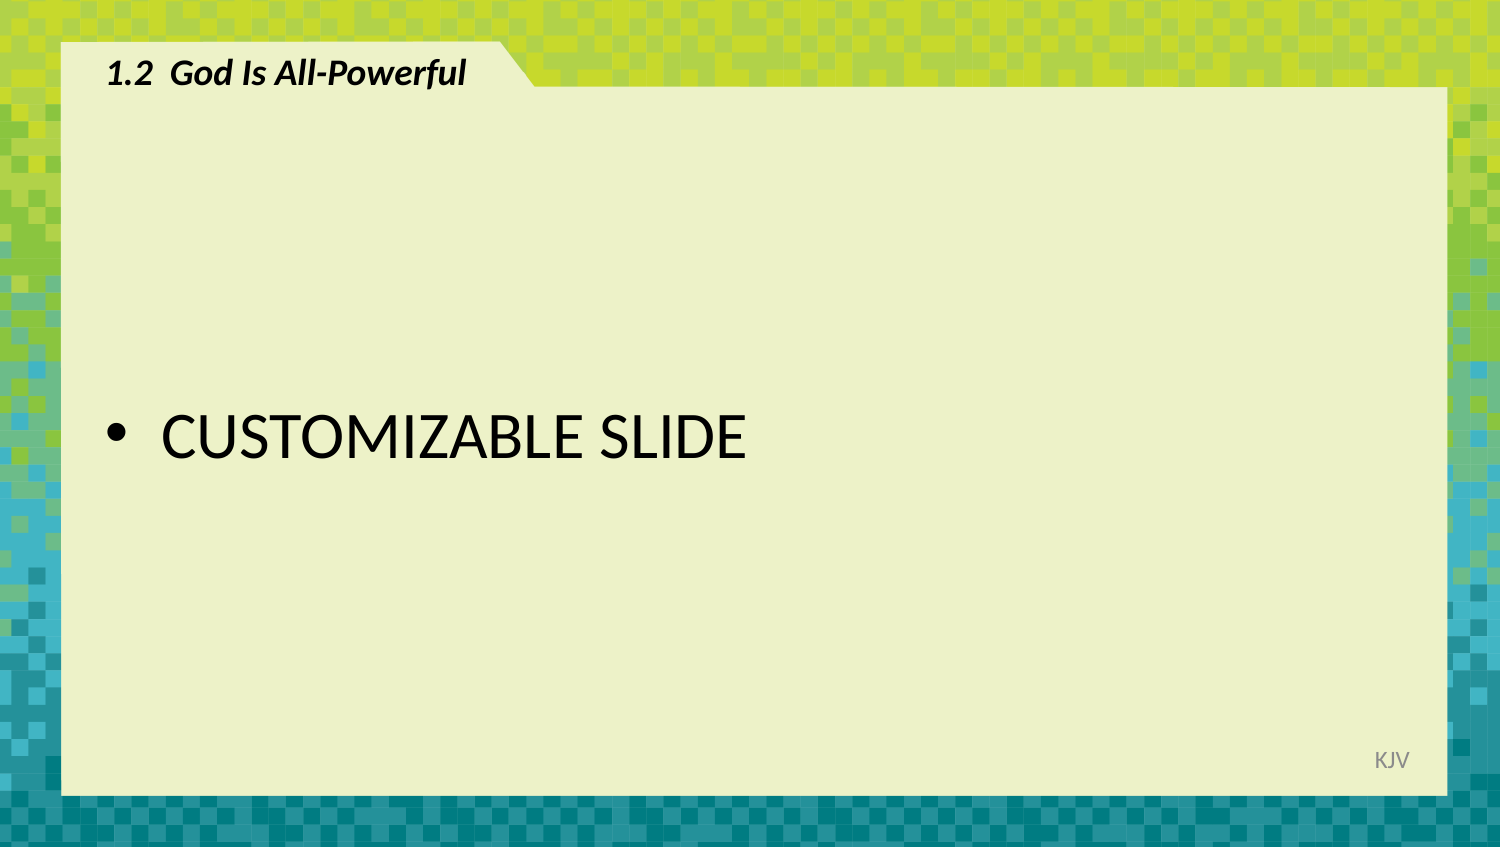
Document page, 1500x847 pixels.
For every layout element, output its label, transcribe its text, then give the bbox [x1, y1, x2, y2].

footer KJV [950, 736, 1425, 782]
list CUSTOMIZABLE SLIDE [89, 141, 1403, 722]
title 1.2 God Is All-Powerful [89, 33, 1420, 108]
picture [0, 0, 1500, 847]
